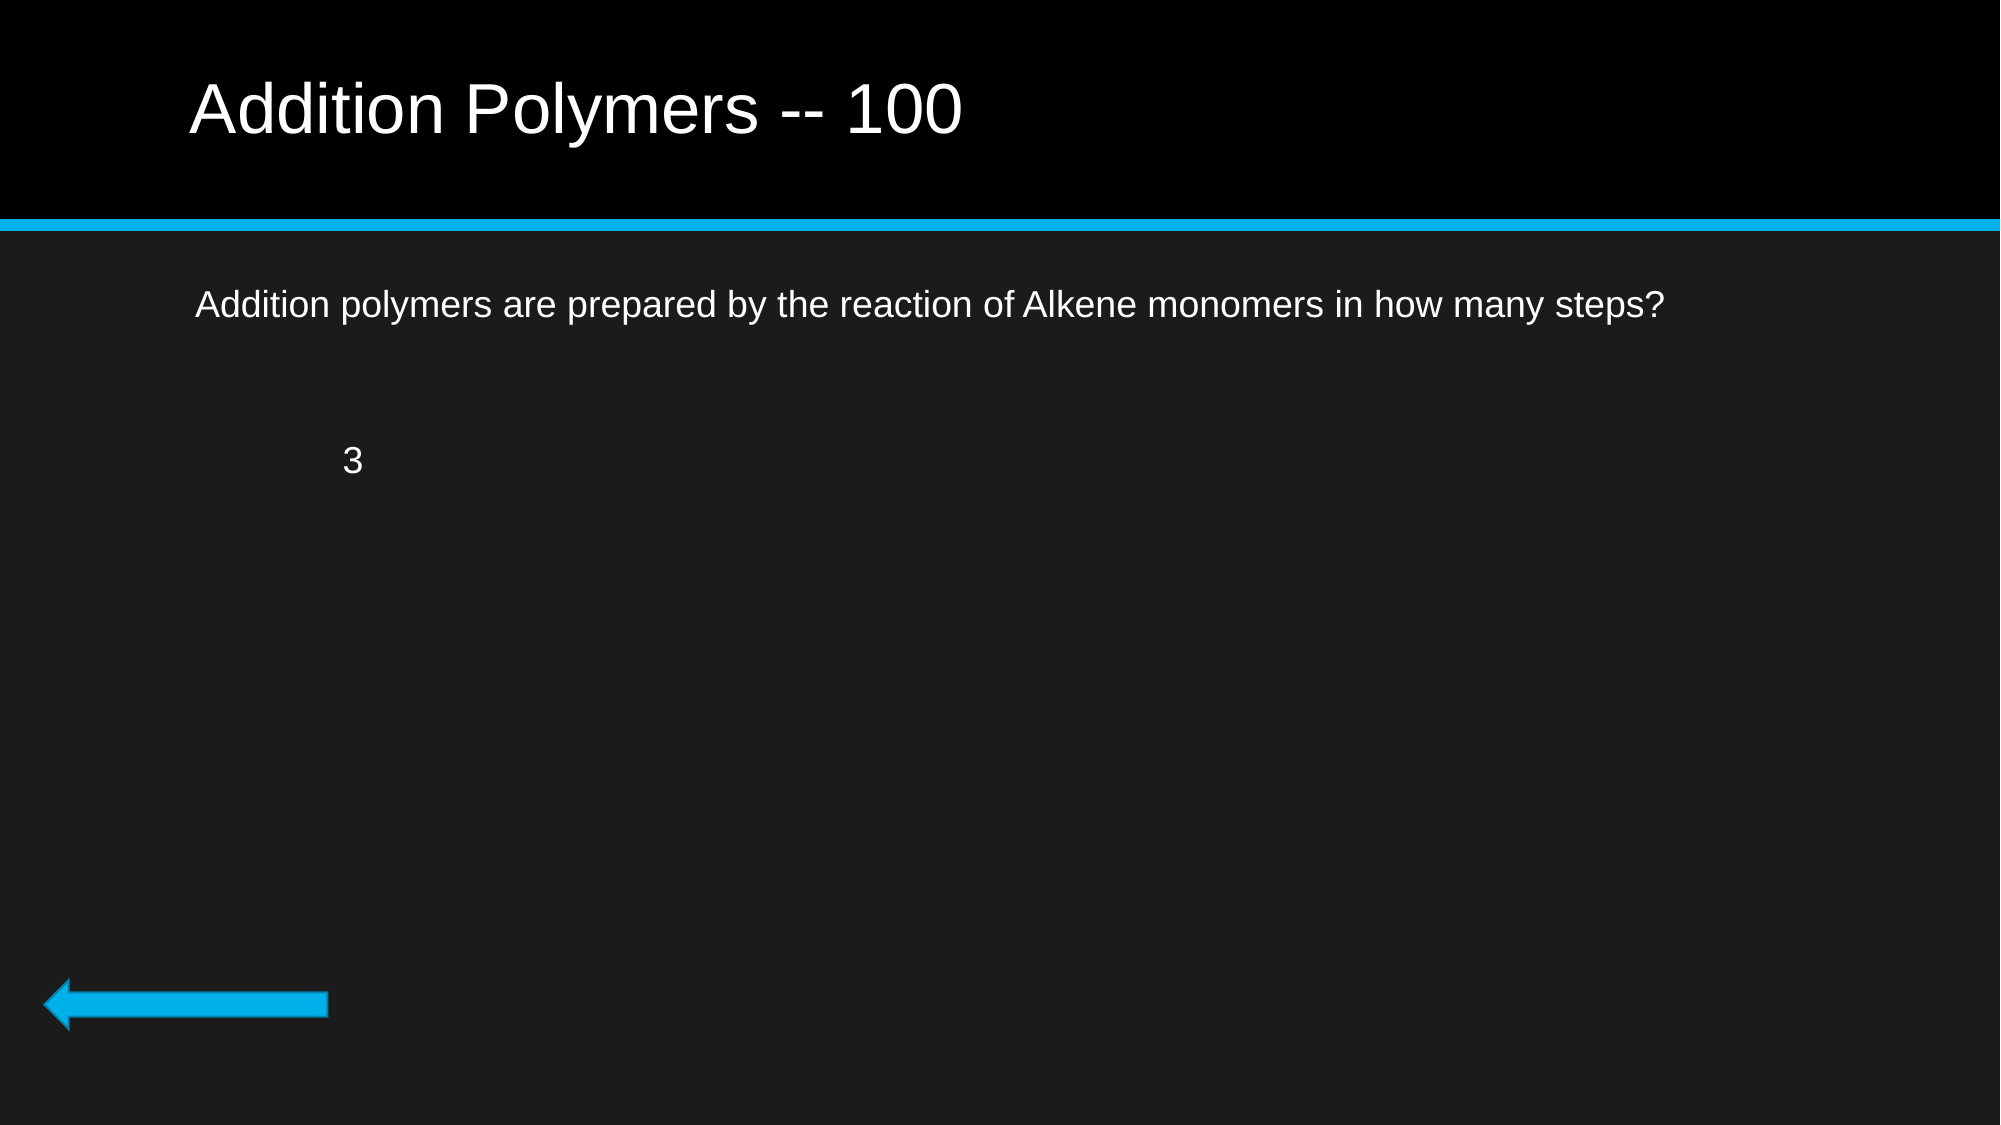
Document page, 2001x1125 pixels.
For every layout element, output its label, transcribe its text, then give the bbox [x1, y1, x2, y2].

text_box Addition polymers are prepared by the reaction of Alkene monomers in how many steps? [180, 272, 1681, 332]
text_box 3 [327, 429, 379, 489]
text_box [42, 977, 329, 1032]
title Addition Polymers -- 100 [174, 20, 1825, 201]
